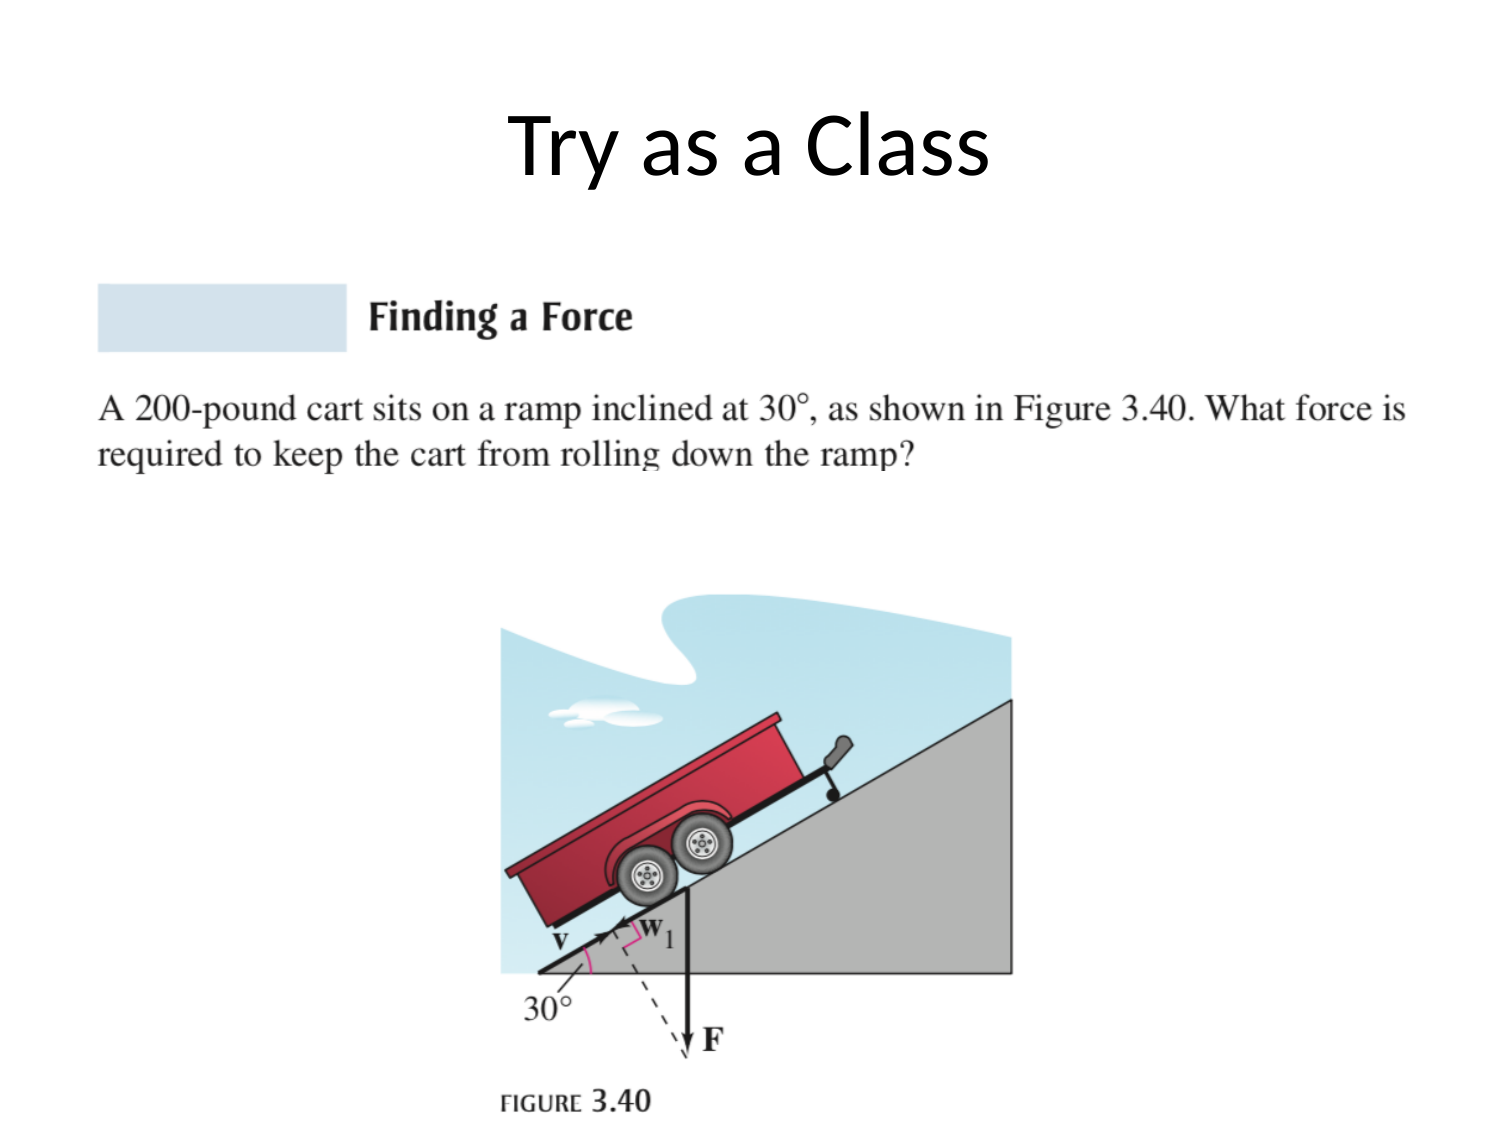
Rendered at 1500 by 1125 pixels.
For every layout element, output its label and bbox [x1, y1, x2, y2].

picture [471, 470, 1030, 1125]
list [74, 4, 1426, 748]
